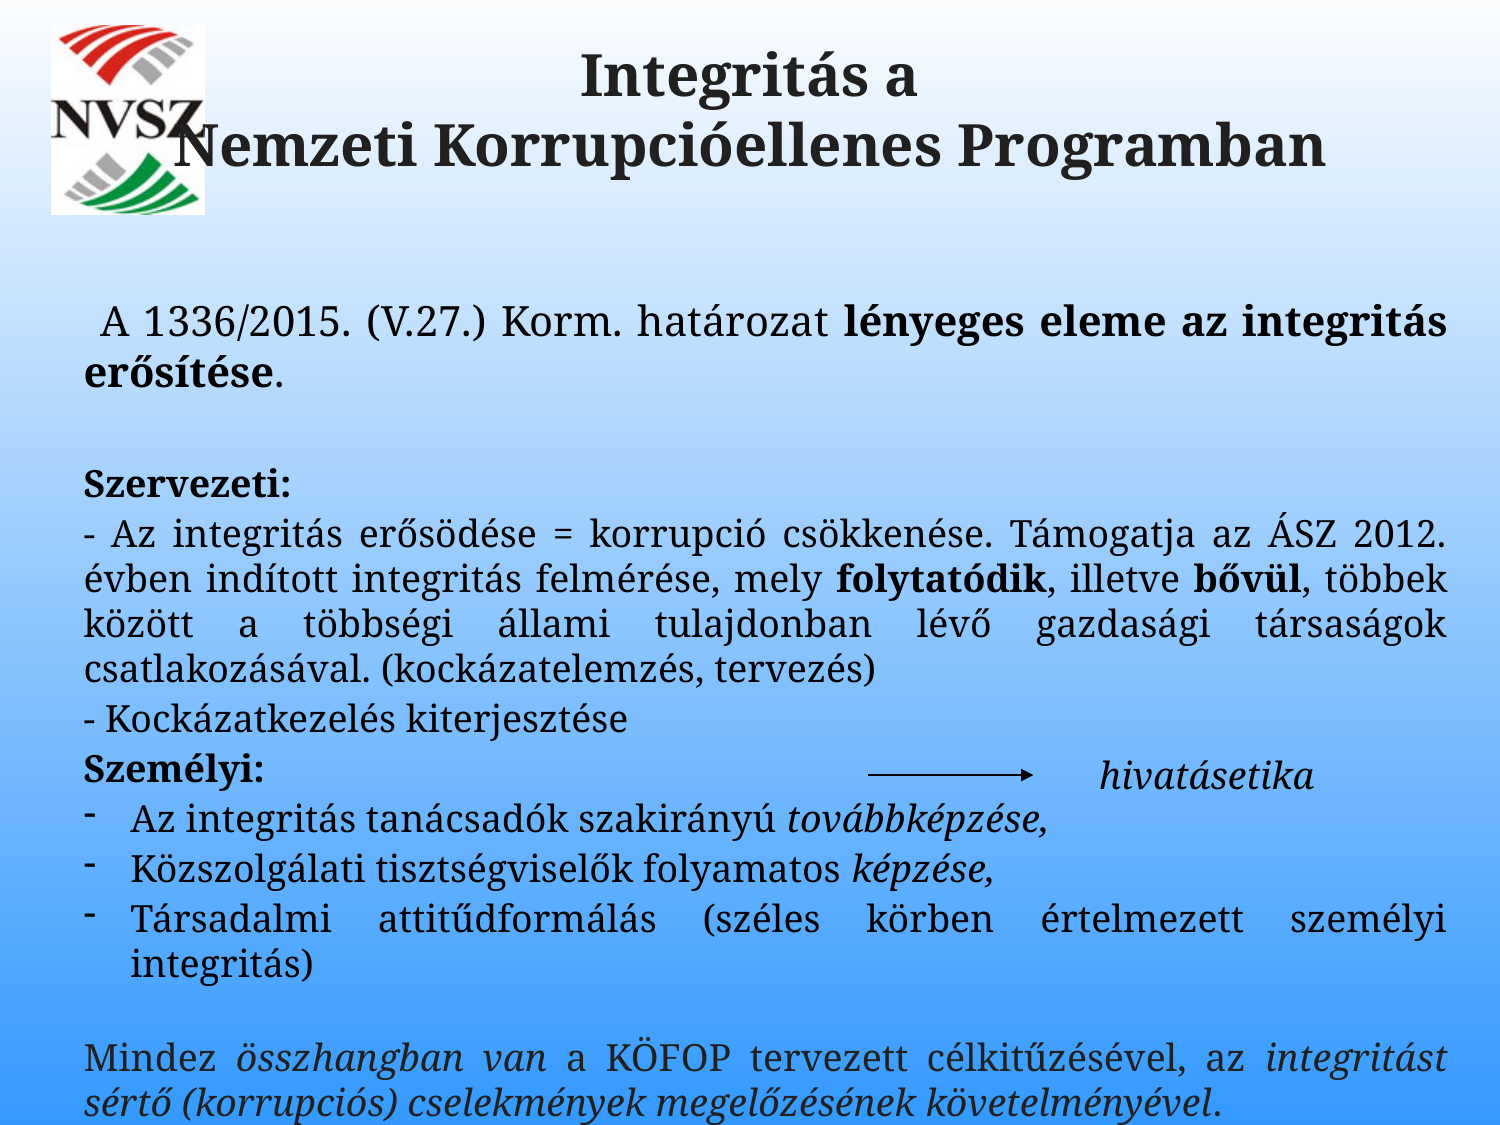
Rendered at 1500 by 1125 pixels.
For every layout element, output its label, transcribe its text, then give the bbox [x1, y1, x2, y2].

text_box hivatásetika [1084, 744, 1404, 805]
text_box A 1336/2015. (V.27.) Korm. határozat lényeges eleme az integritás erősítése. Szervezeti: - Az integritás erősödése = korrupció csökkenése. Támogatja az ÁSZ 2012. évben indított integritás felmérése, mely folytatódik, illetve bővül, többek között a többségi állami tulajdonban lévő gazdasági társaságok csatlakozásával. (kockázatelemzés, tervezés) - Kockázatkezelés kiterjesztése Személyi: Az integritás tanácsadók szakirányú továbbképzése, Közszolgálati tisztségviselők folyamatos képzése, Társadalmi attitűdformálás (széles körben értelmezett személyi integritás) Mindez összhangban van a KÖFOP tervezett célkitűzésével, az integritást sértő (korrupciós) cselekmények megelőzésének követelményével. [68, 278, 1463, 1106]
picture [51, 25, 206, 216]
text_box Integritás a Nemzeti Korrupcióellenes Programban [209, 30, 1404, 149]
